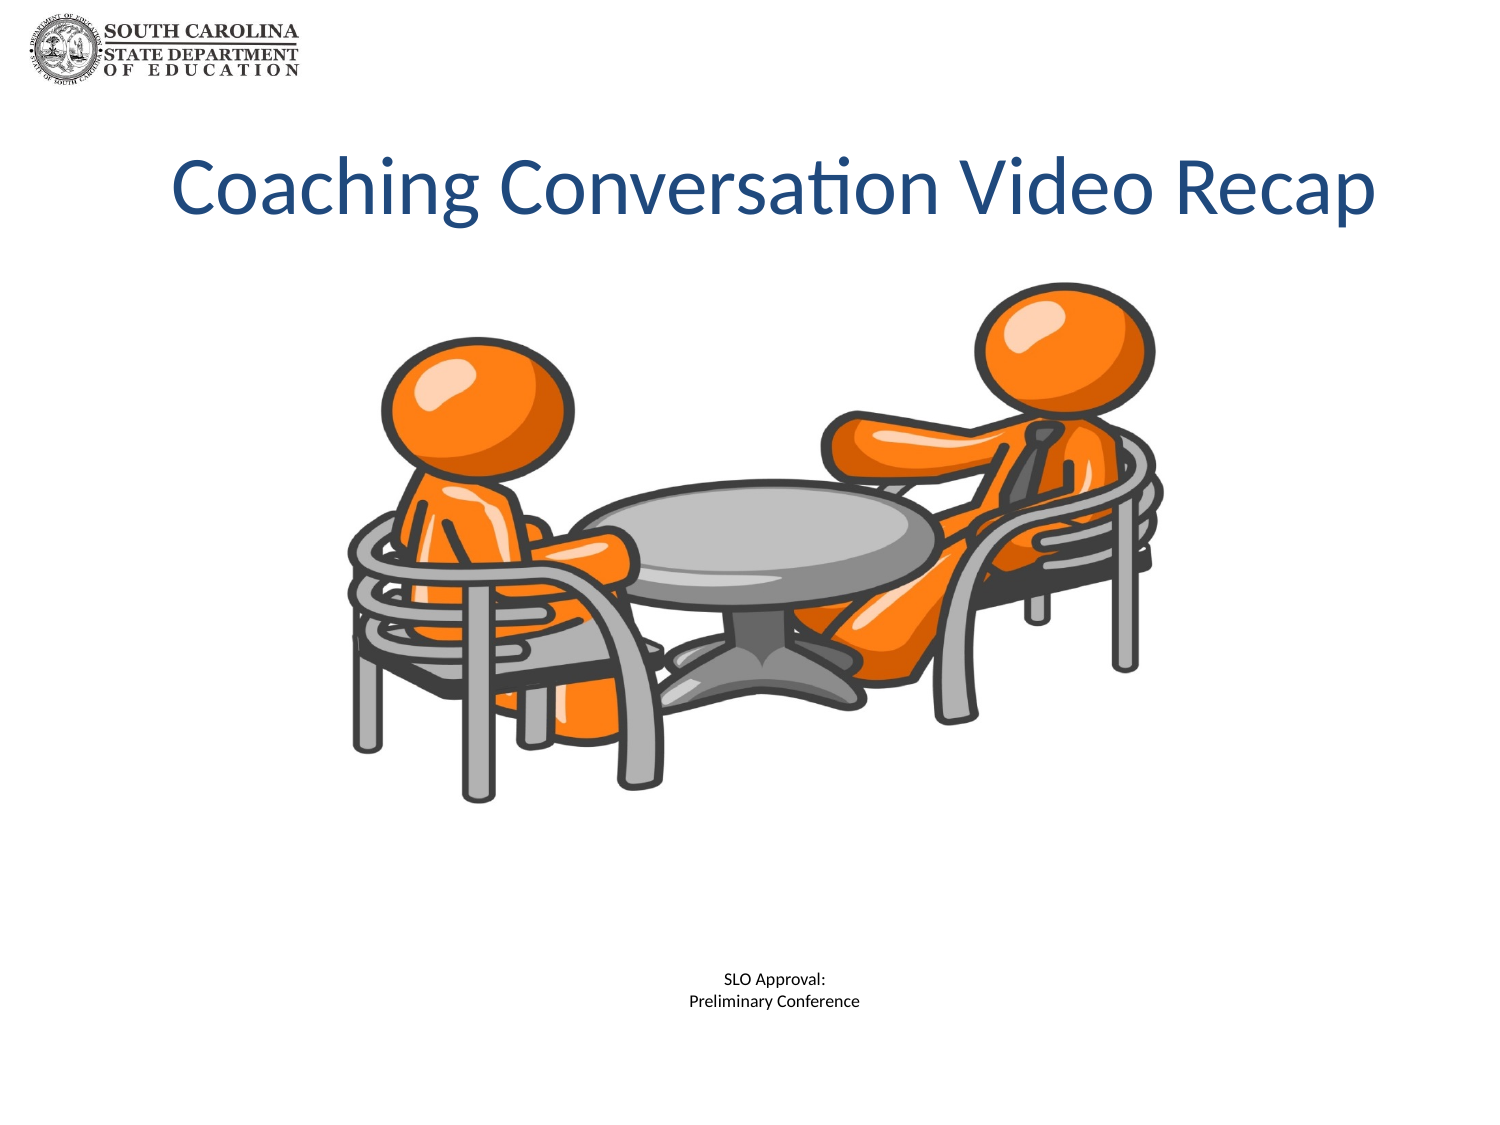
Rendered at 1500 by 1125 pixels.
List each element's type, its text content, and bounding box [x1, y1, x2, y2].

text_box Coaching Conversation Video Recap [137, 87, 1413, 275]
picture [24, 12, 313, 90]
title SLO Approval: Preliminary Conference [137, 937, 1413, 1063]
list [262, 274, 1238, 820]
